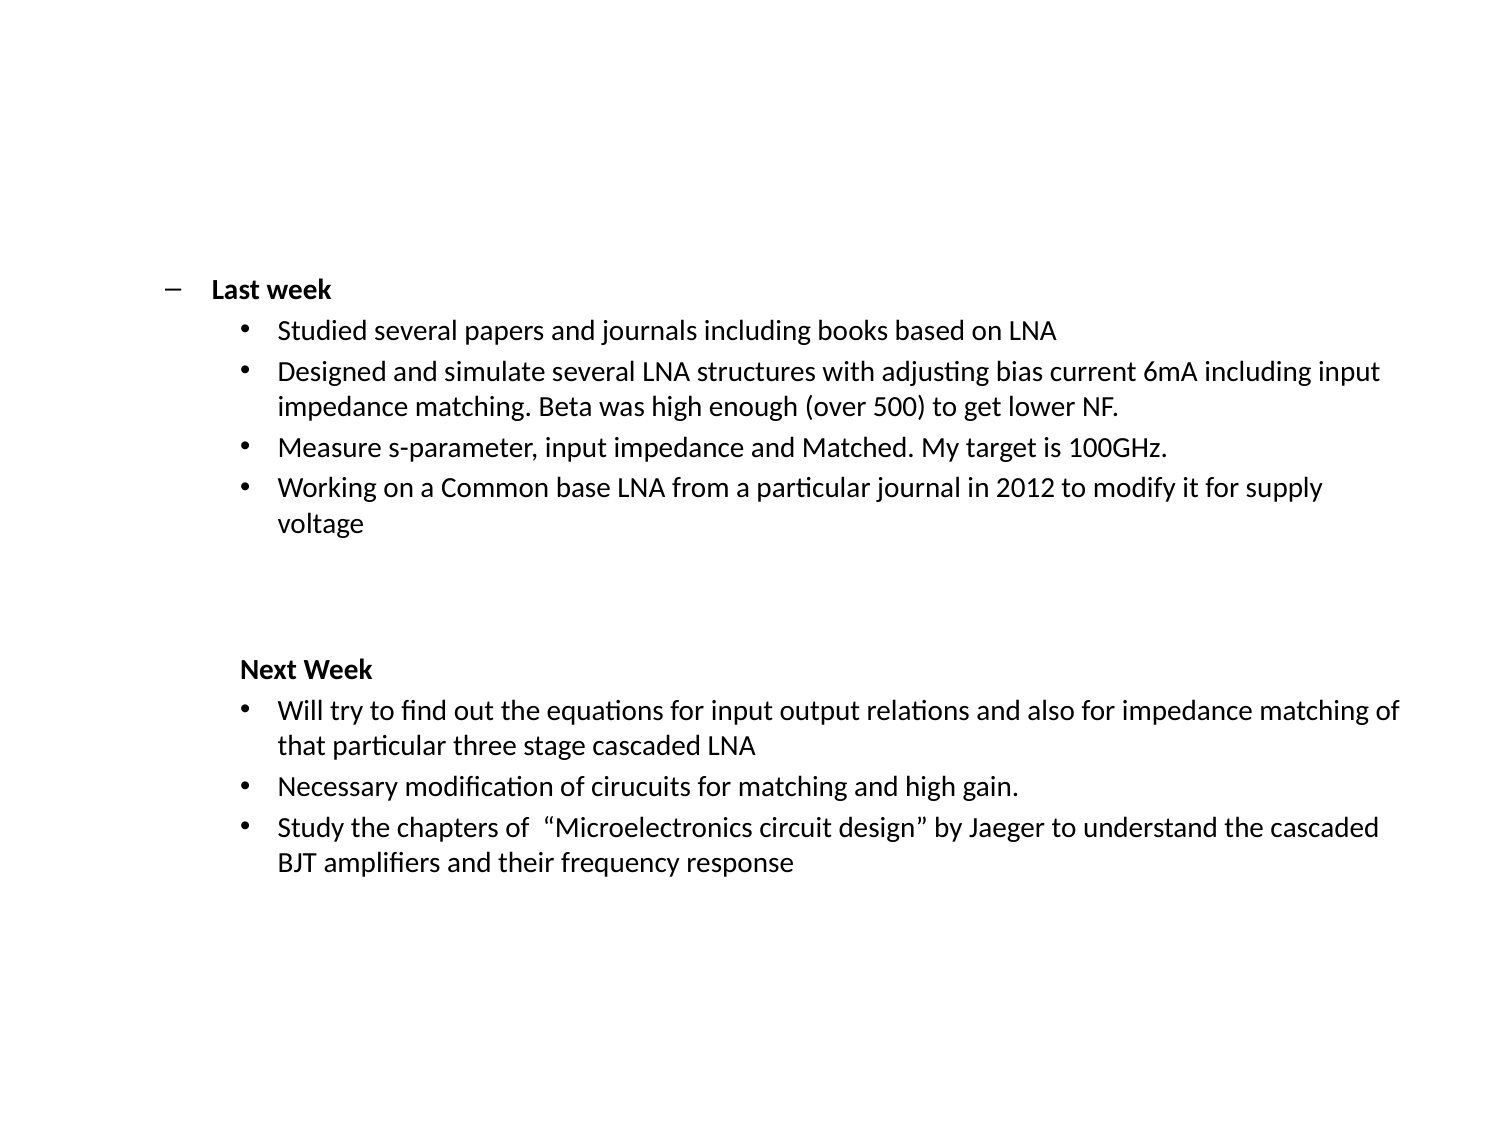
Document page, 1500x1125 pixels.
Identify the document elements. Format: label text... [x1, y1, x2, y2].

list Last week Studied several papers and journals including books based on LNA Designed and simulate several LNA structures with adjusting bias current 6mA including input impedance matching. Beta was high enough (over 500) to get lower NF. Measure s-parameter, input impedance and Matched. My target is 100GHz. Working on a Common base LNA from a particular journal in 2012 to modify it for supply voltage Next Week Will try to find out the equations for input output relations and also for impedance matching of that particular three stage cascaded LNA Necessary modification of cirucuits for matching and high gain. Study the chapters of “Microelectronics circuit design” by Jaeger to understand the cascaded BJT amplifiers and their frequency response [75, 262, 1425, 1005]
